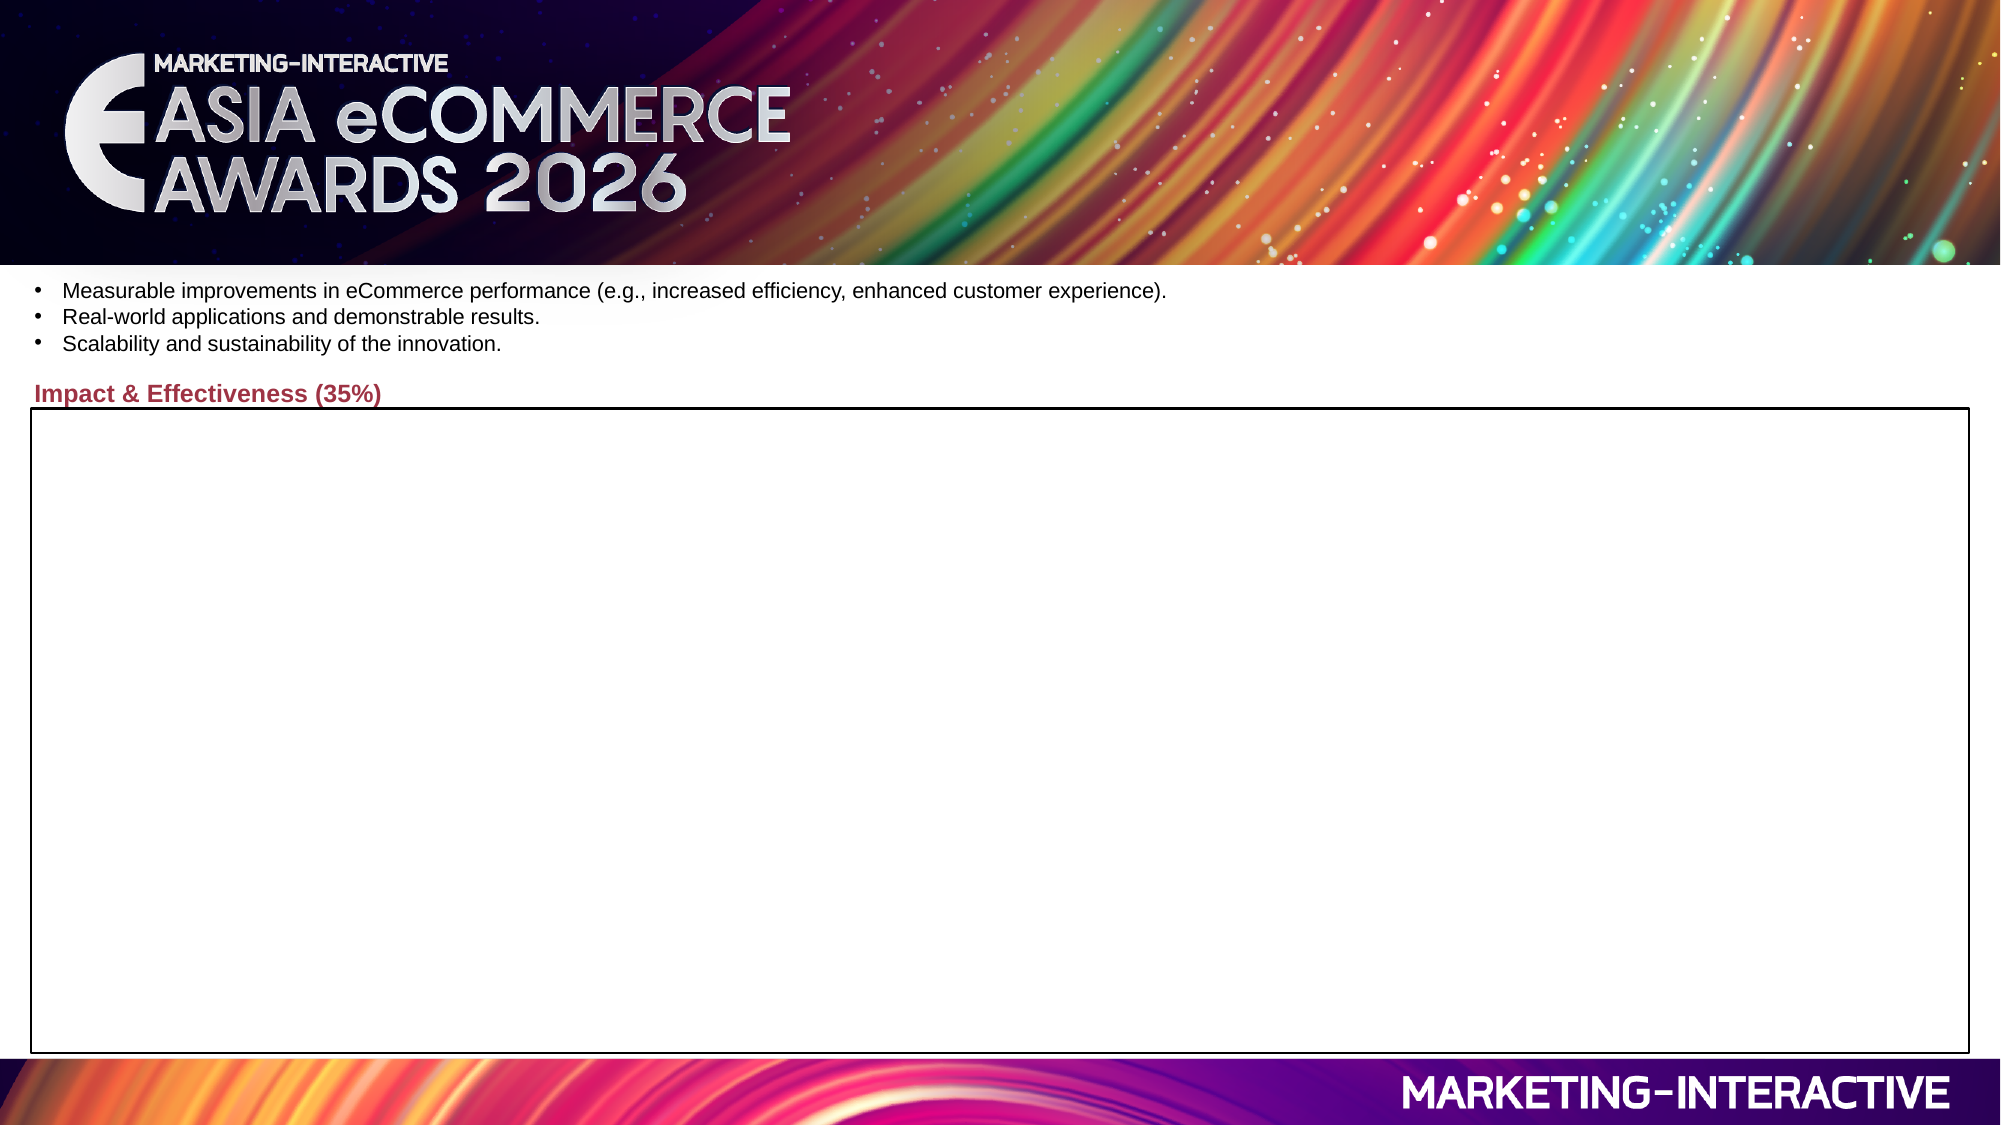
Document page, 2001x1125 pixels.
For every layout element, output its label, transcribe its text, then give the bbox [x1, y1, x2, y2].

text_box Measurable improvements in eCommerce performance (e.g., increased efficiency, enhanced customer experience). Real-world applications and demonstrable results. Scalability and sustainability of the innovation. Impact & Effectiveness (35%) [19, 269, 1969, 416]
text_box [30, 408, 1969, 1054]
picture [0, 0, 2001, 1125]
